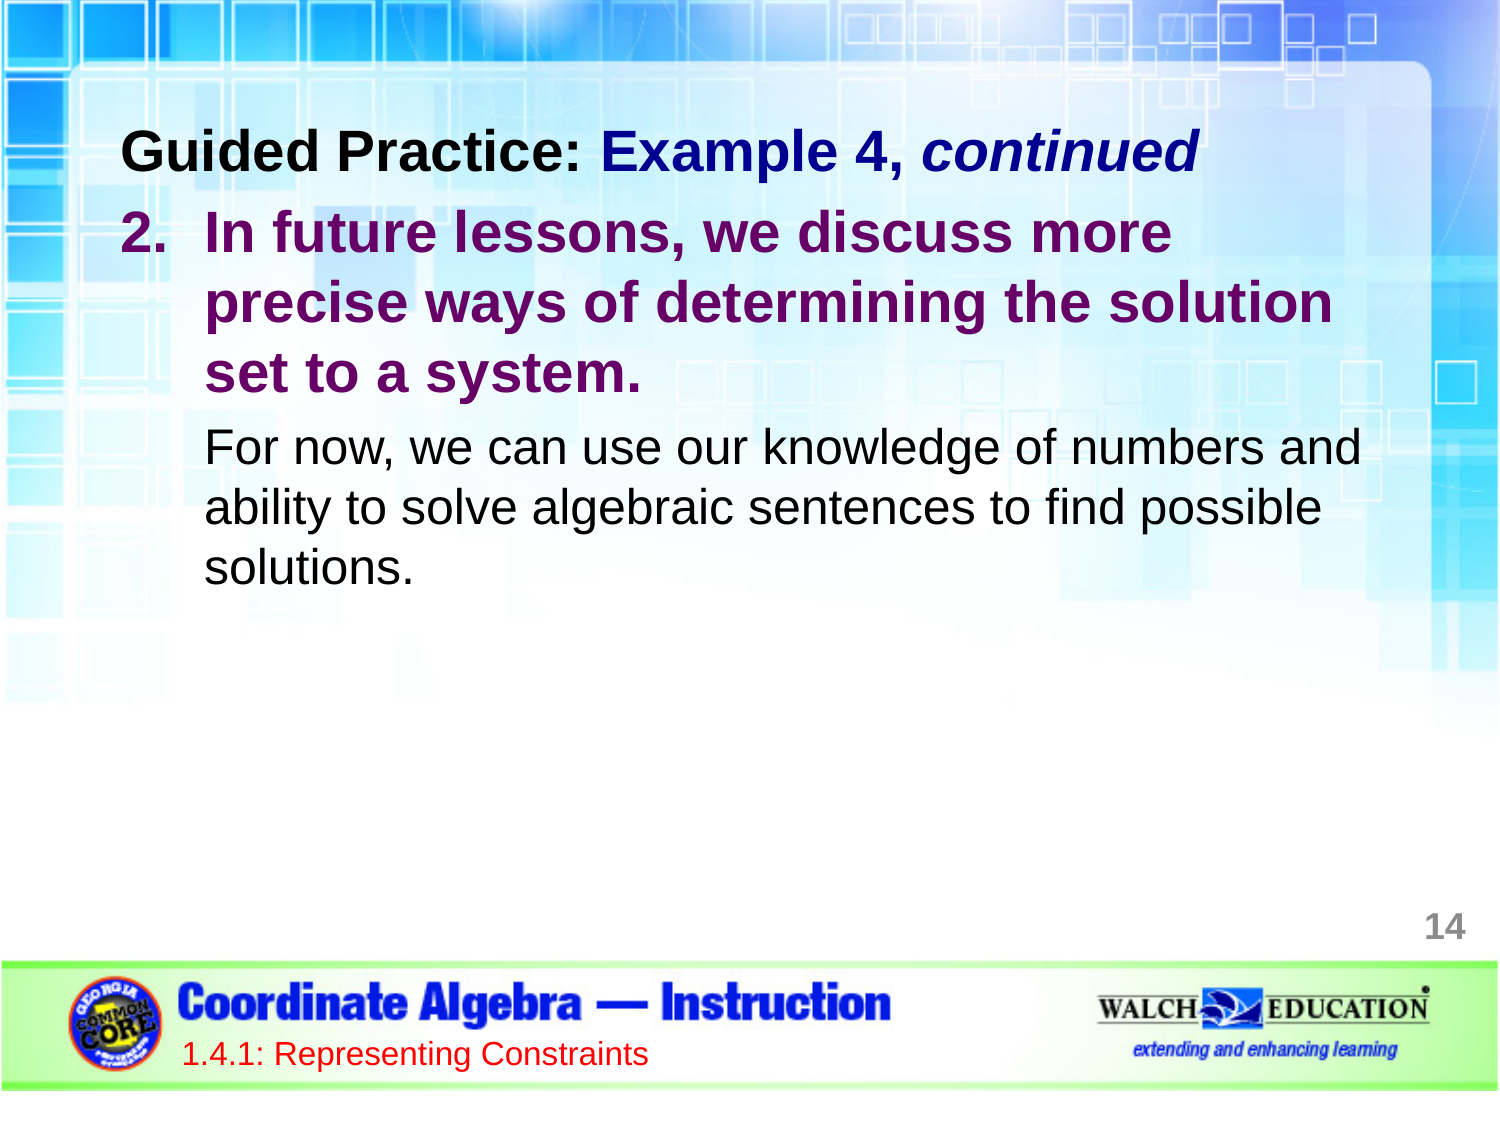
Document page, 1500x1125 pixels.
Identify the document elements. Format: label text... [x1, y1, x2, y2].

slide_number 14 [1361, 901, 1481, 949]
picture [1, 0, 1500, 1091]
list 1.4.1: Representing Constraints [166, 1024, 1074, 1069]
subtitle Guided Practice: Example 4, continued In future lessons, we discuss more precise ways of determining the solution set to a system. For now, we can use our knowledge of numbers and ability to solve algebraic sentences to find possible solutions. [105, 105, 1394, 925]
